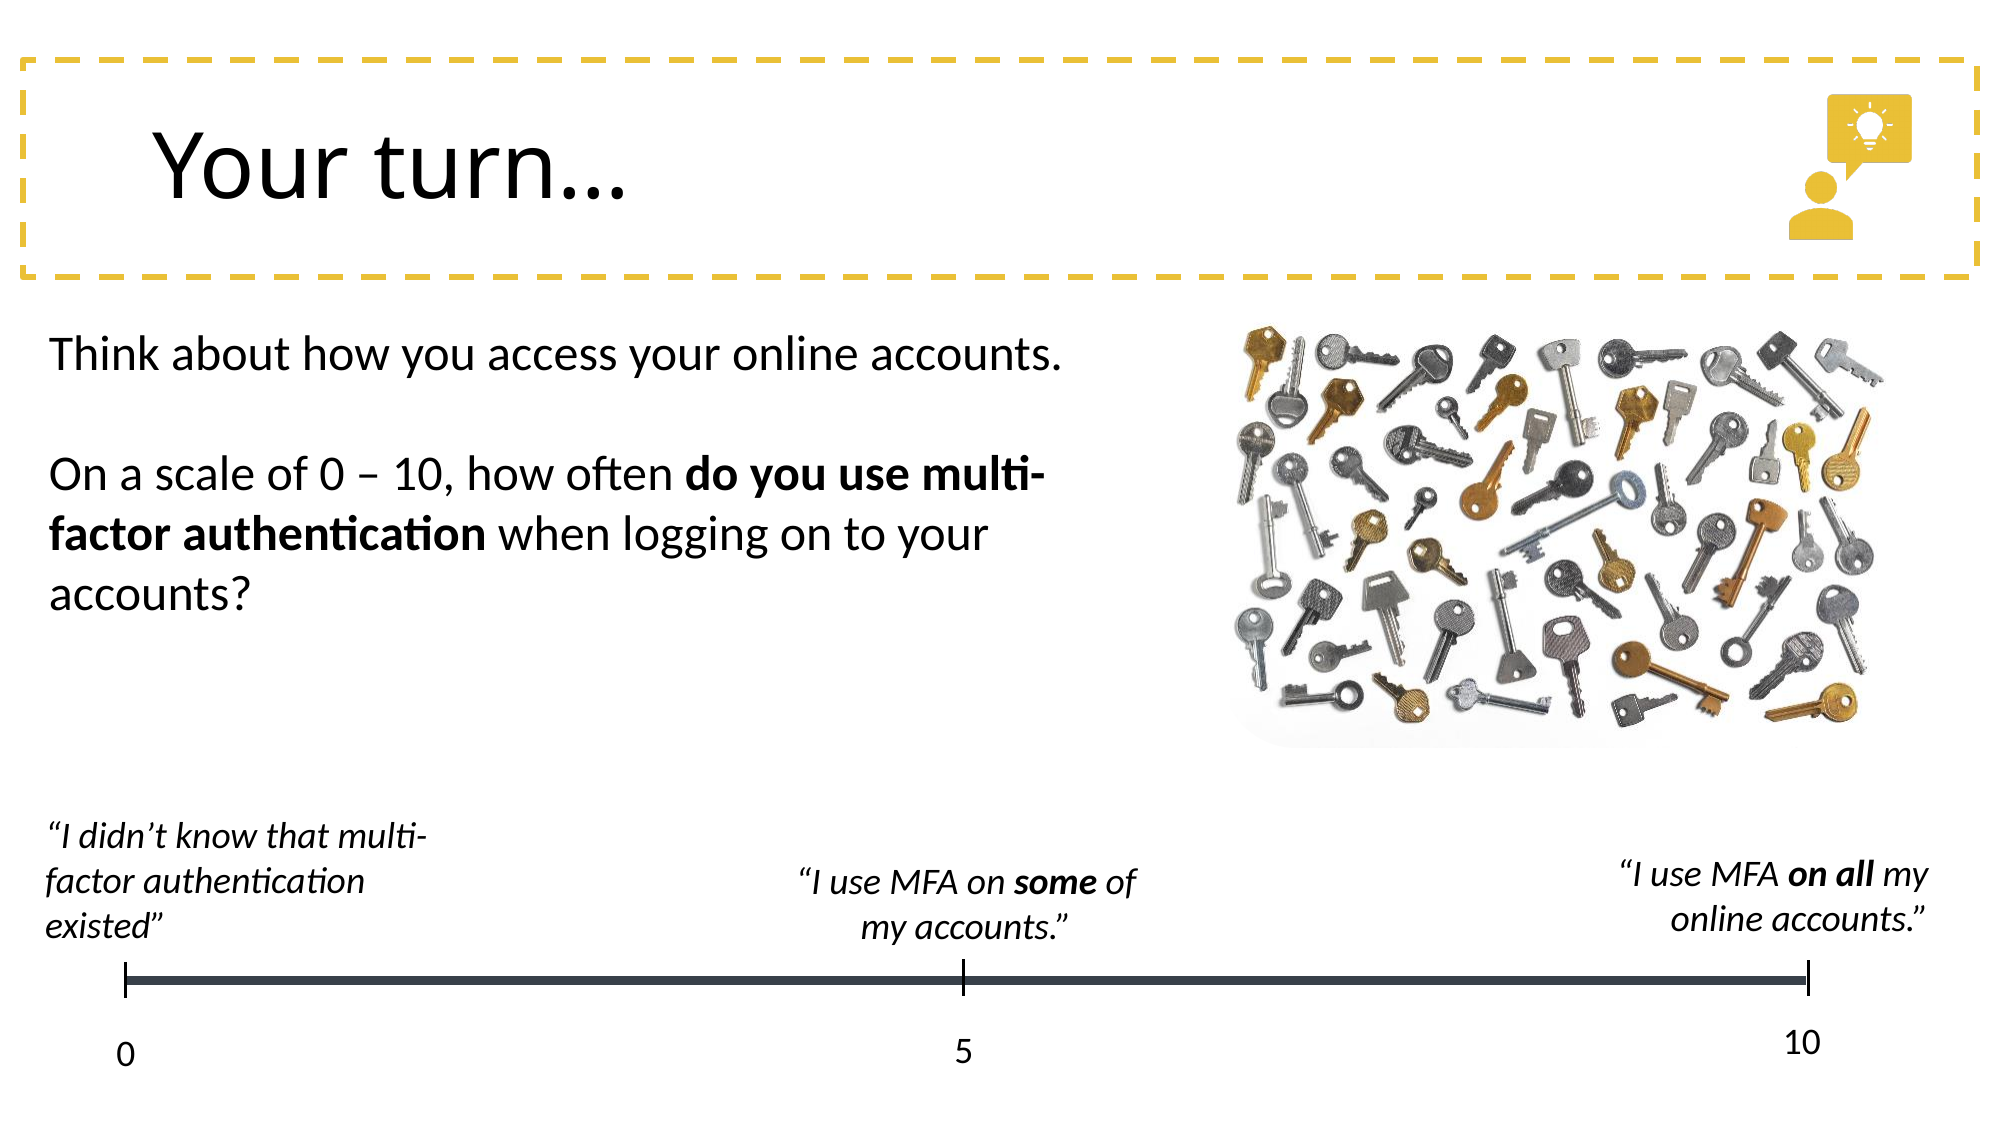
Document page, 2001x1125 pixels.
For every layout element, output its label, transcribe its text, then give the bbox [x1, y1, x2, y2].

text_box Think about how you access your online accounts. On a scale of 0 – 10, how often do you use multi-factor authentication when logging on to your accounts? [34, 312, 1134, 628]
text_box “I use MFA on all my online accounts.” [1565, 841, 1944, 947]
text_box 5 [903, 1018, 1025, 1079]
picture [1222, 306, 1909, 748]
title Your turn… [137, 59, 1863, 278]
picture [1863, 78, 1938, 254]
text_box “I didn’t know that multi-factor authentication existed” [30, 803, 448, 954]
text_box 10 [1741, 1009, 1863, 1070]
text_box “I use MFA on some of my accounts.” [757, 849, 1175, 955]
text_box 0 [65, 1021, 187, 1081]
